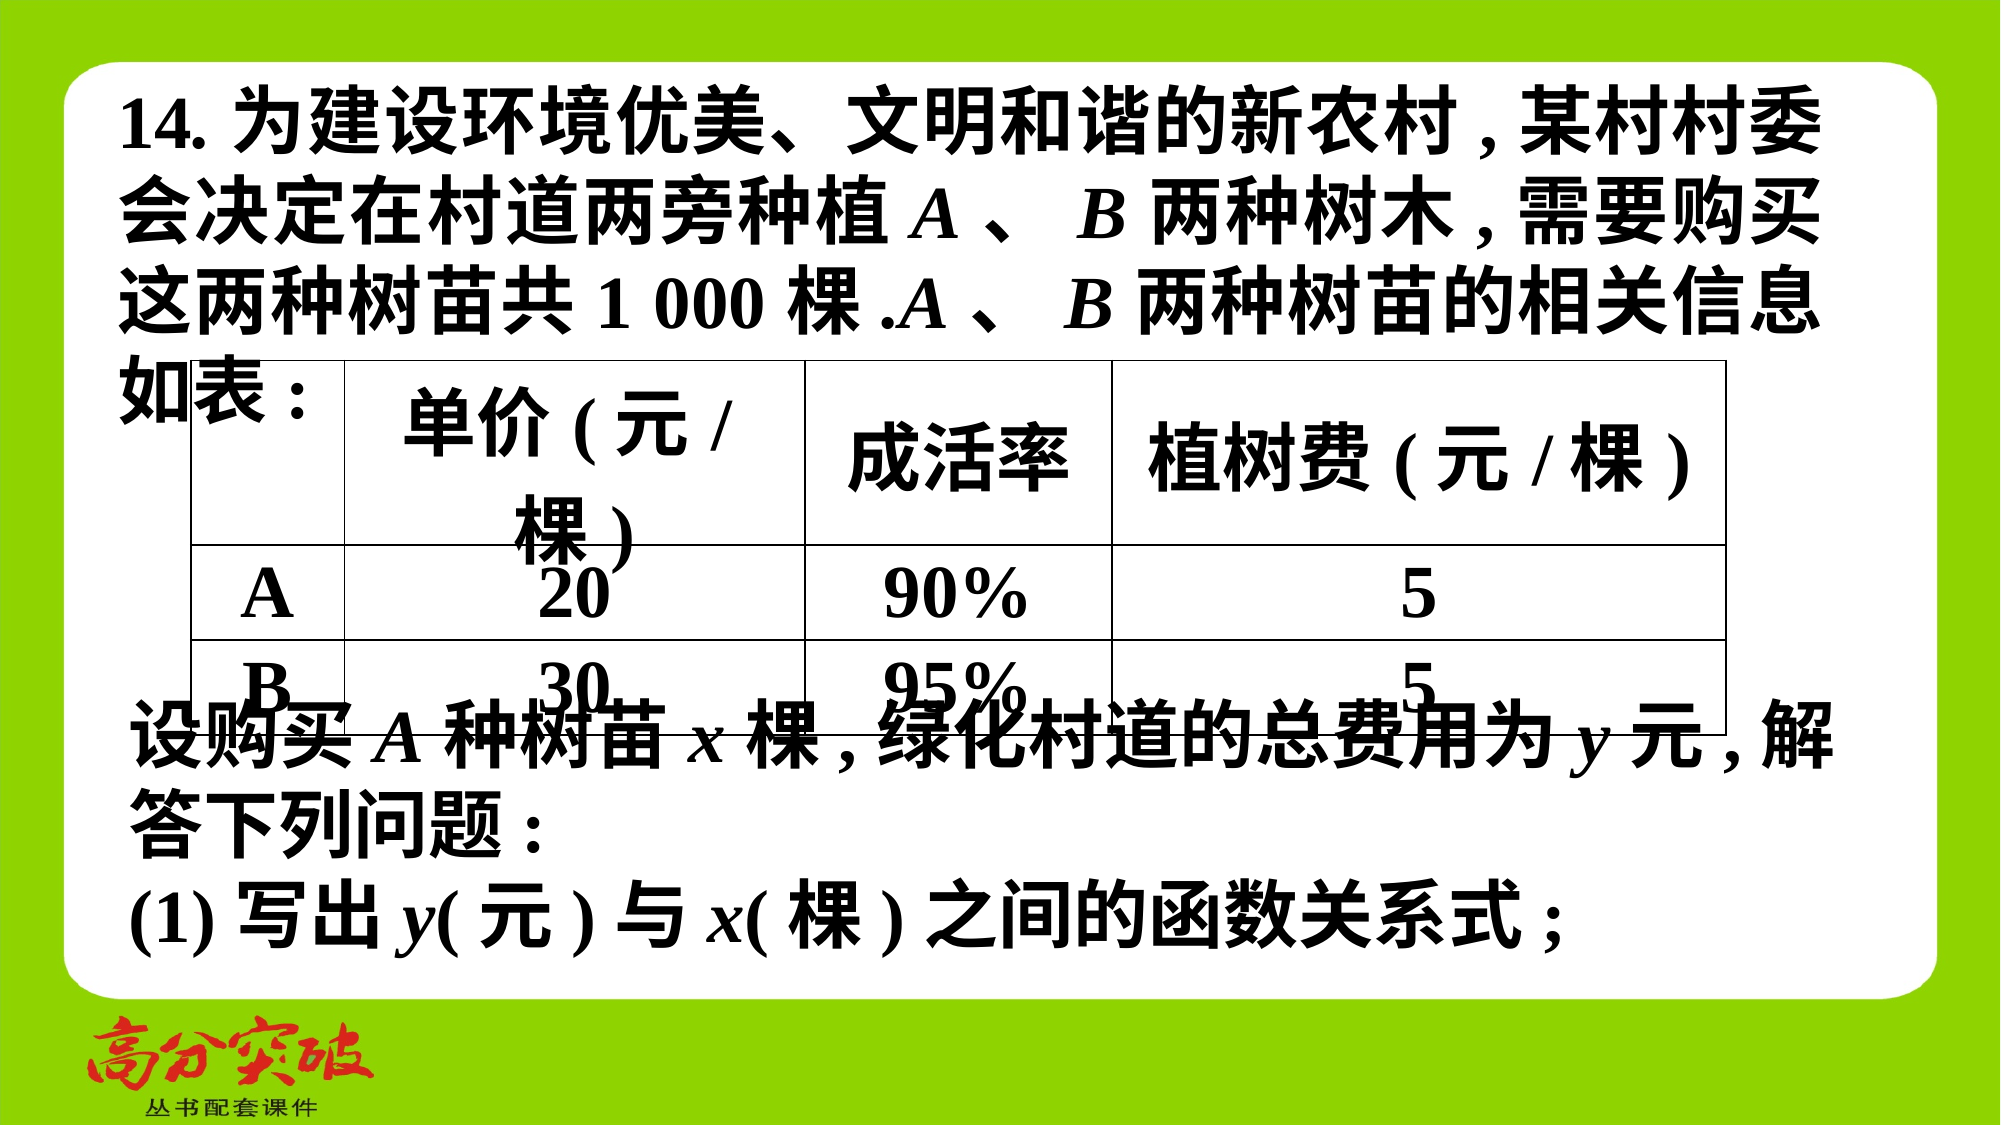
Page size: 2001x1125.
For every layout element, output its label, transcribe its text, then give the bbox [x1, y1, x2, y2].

table_header 植树费(元/棵) [1113, 361, 1725, 544]
table_cell 90% [806, 546, 1111, 639]
table_header 单价(元/棵) [345, 361, 804, 544]
table_cell B [192, 641, 344, 680]
table_header 成活率 [806, 361, 1111, 544]
table_cell 5 [1113, 641, 1725, 680]
table_cell A [192, 546, 344, 639]
table_cell 30 [345, 641, 804, 680]
text_box 设购买A种树苗x棵,绿化村道的总费用为y元,解答下列问题: (1)写出y(元)与x(棵)之间的函数关系式; [114, 680, 1851, 966]
table_cell 20 [345, 546, 804, 639]
table_cell 95% [806, 641, 1111, 680]
text_box 14.为建设环境优美、文明和谐的新农村,某村村委会决定在村道两旁种植A、B两种树木,需要购买这两种树苗共1 000棵.A、B两种树苗的相关信息如表: [102, 66, 1839, 442]
table_cell 5 [1113, 546, 1725, 639]
table_header [192, 361, 344, 544]
picture [0, 0, 2001, 1125]
